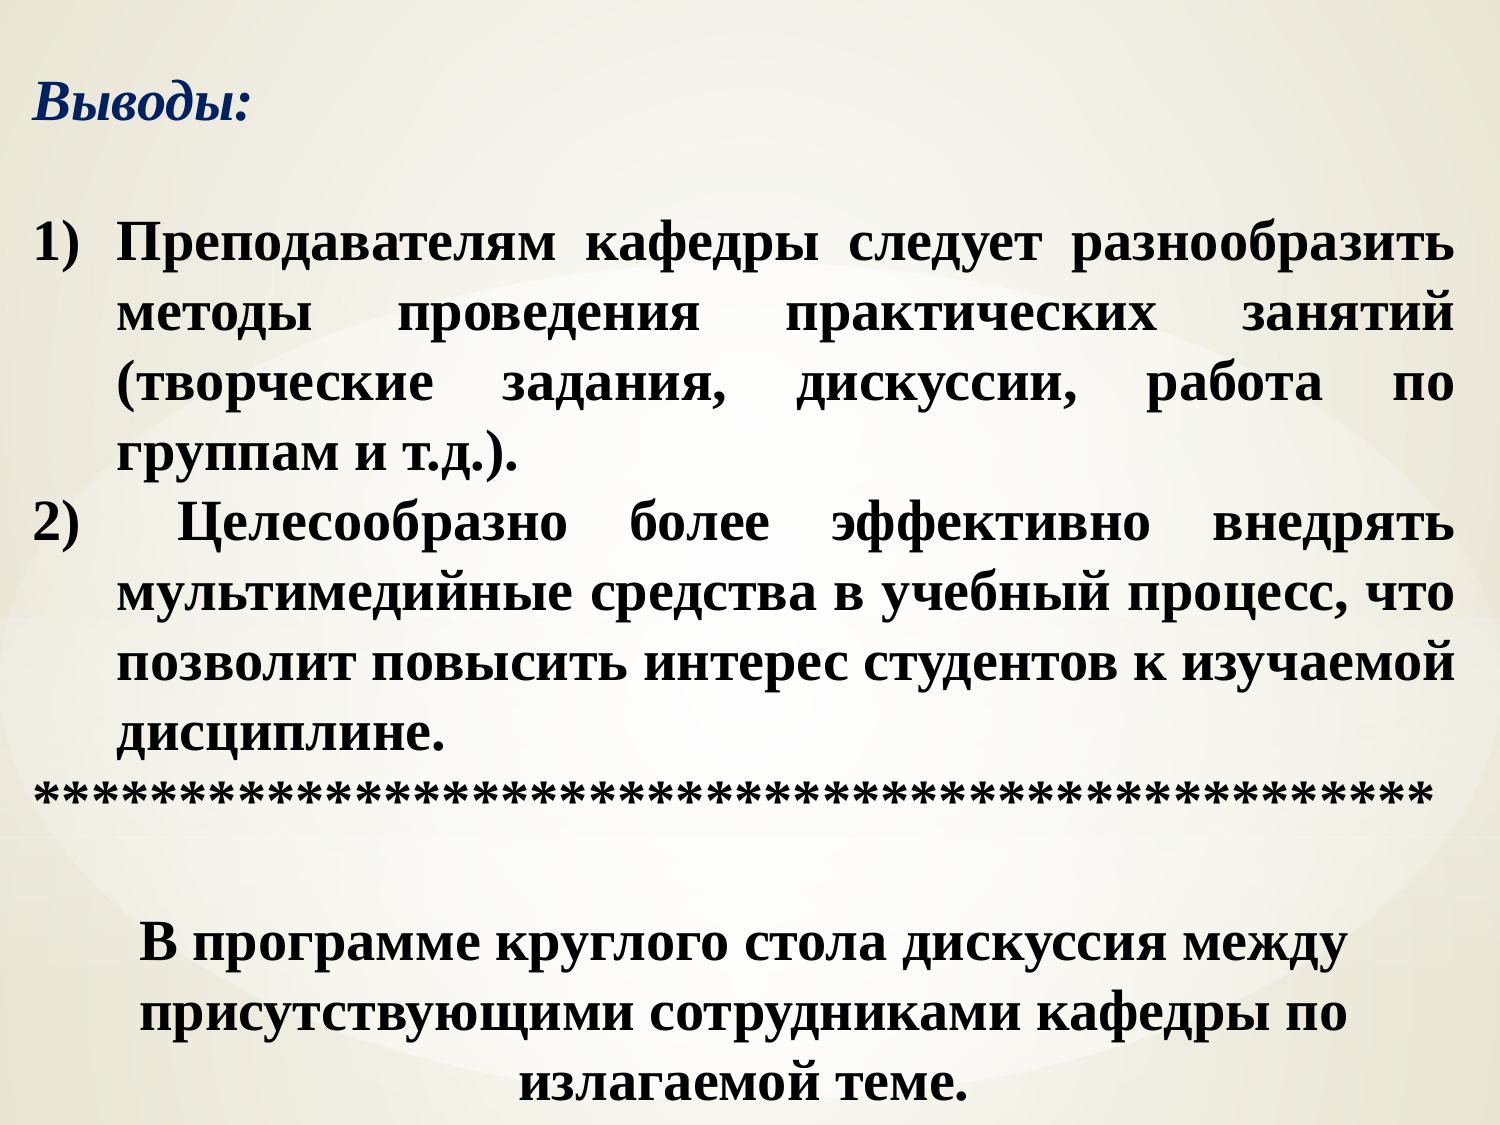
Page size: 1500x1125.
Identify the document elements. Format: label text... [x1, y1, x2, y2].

text_box Выводы: Преподавателям кафедры следует разнообразить методы проведения практических занятий (творческие задания, дискуссии, работа по группам и т.д.). Целесообразно более эффективно внедрять мультимедийные средства в учебный процесс, что позволит повысить интерес студентов к изучаемой дисциплине. ************************************************ В программе круглого стола дискуссия между присутствующими сотрудниками кафедры по излагаемой теме. [17, 54, 1471, 1120]
